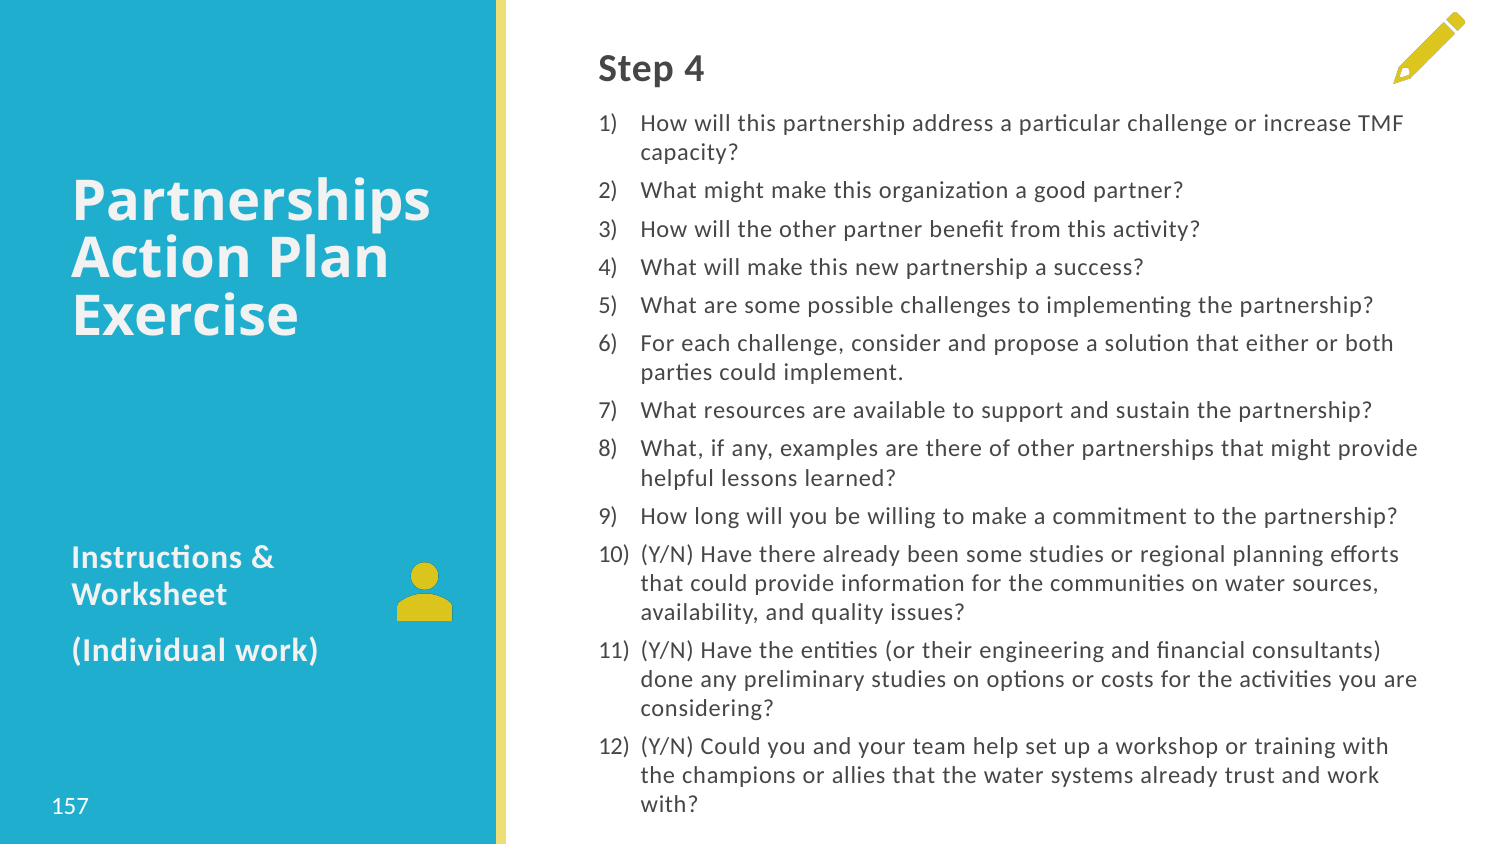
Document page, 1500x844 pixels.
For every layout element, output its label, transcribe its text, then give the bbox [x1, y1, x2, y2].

list Step 4 How will this partnership address a particular challenge or increase TMF capacity? What might make this organization a good partner? How will the other partner benefit from this activity? What will make this new partnership a success? What are some possible challenges to implementing the partnership? For each challenge, consider and propose a solution that either or both parties could implement. What resources are available to support and sustain the partnership? What, if any, examples are there of other partnerships that might provide helpful lessons learned? How long will you be willing to make a commitment to the partnership? (Y/N) Have there already been some studies or regional planning efforts that could provide information for the communities on water sources, availability, and quality issues? (Y/N) Have the entities (or their engineering and financial consultants) done any preliminary studies on options or costs for the activities you are considering? (Y/N) Could you and your team help set up a workshop or training with the champions or allies that the water systems already trust and work with? [583, 34, 1444, 828]
slide_number 157 [16, 782, 124, 828]
picture [1386, 5, 1472, 91]
picture [383, 550, 466, 633]
list Instructions & Worksheet (Individual work) [56, 532, 451, 780]
title Partnerships Action Plan Exercise [56, 73, 451, 355]
